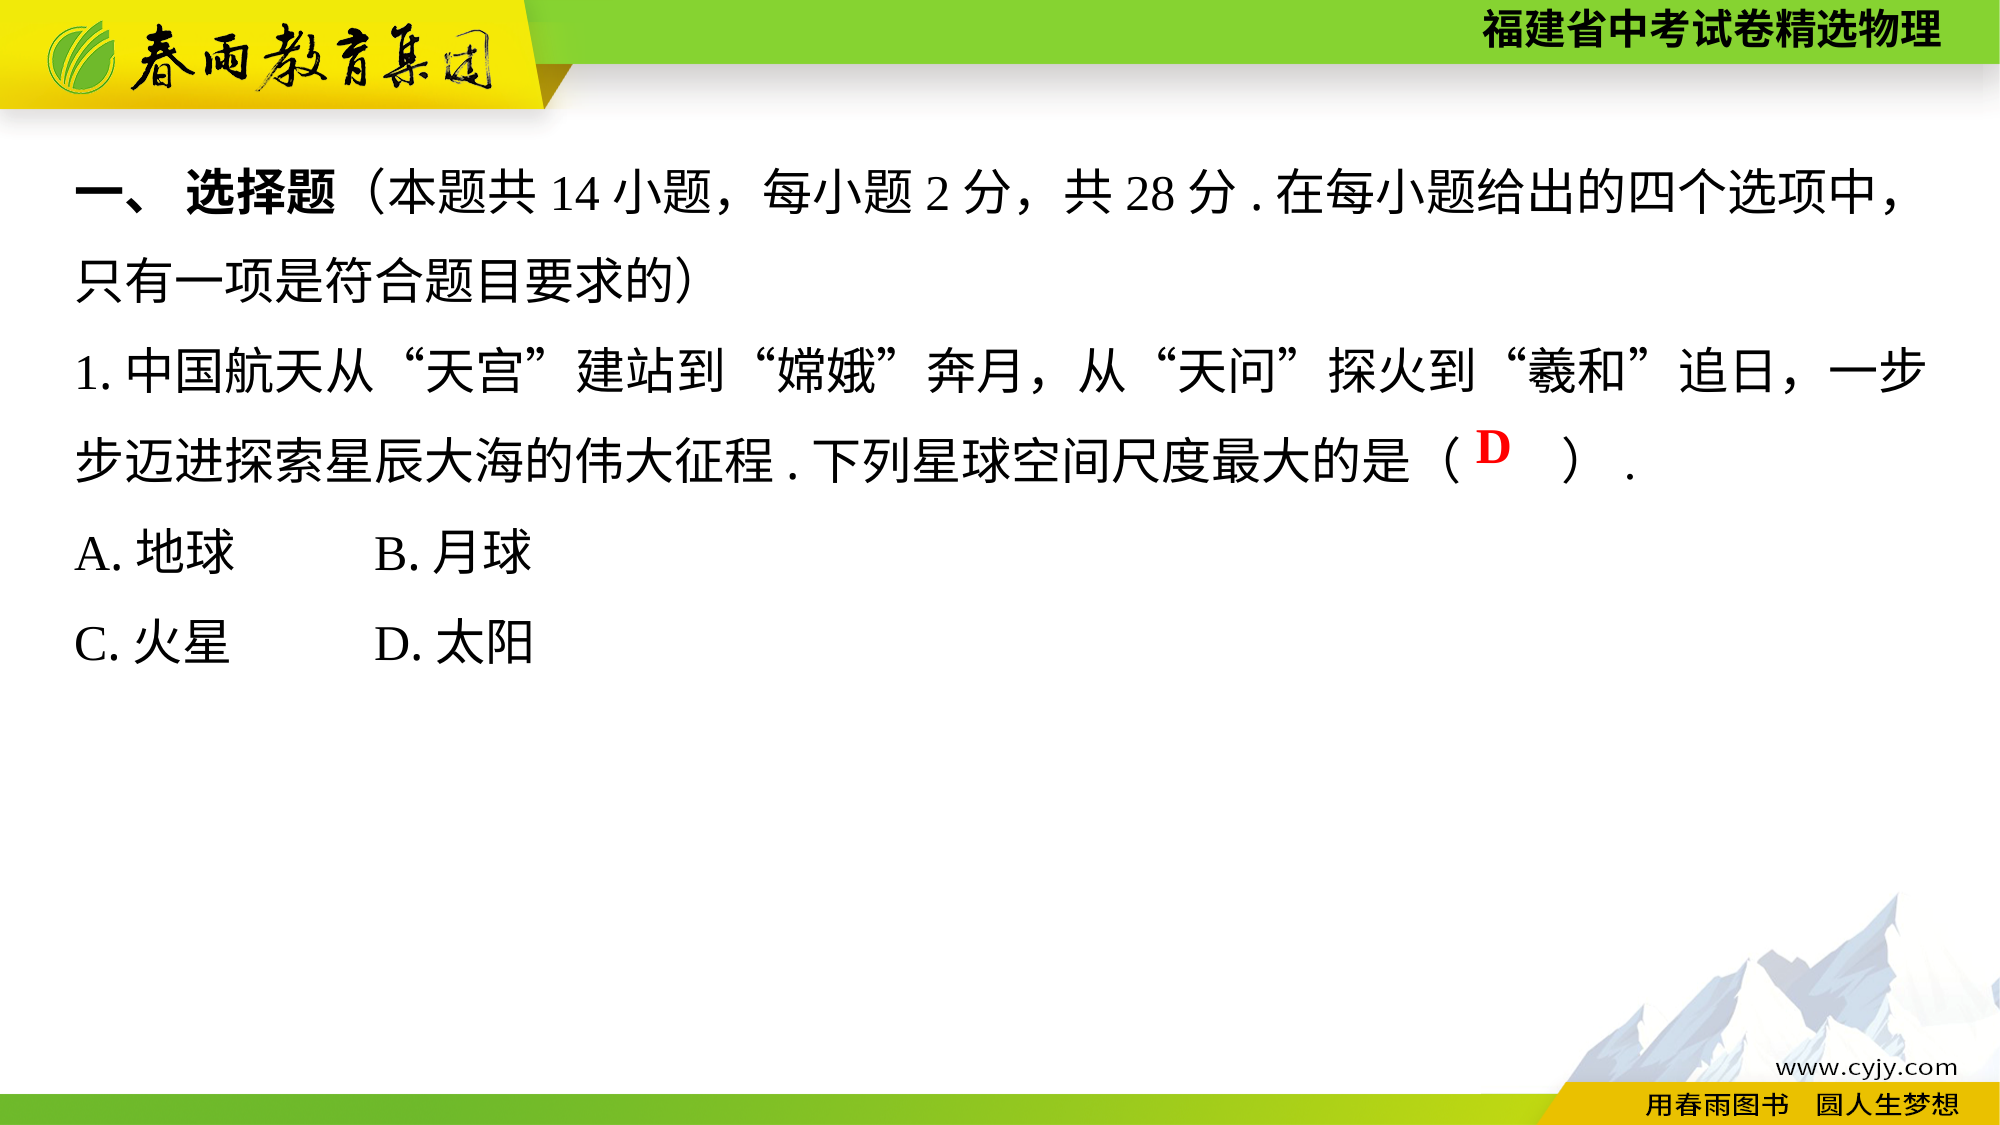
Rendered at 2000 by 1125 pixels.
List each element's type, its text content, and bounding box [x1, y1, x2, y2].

list 一、 选择题（本题共14小题，每小题2分，共28分.在每小题给出的四个选项中，只有一项是符合题目要求的） 1.中国航天从“天宫”建站到“嫦娥”奔月，从“天问”探火到“羲和”追日，一步步迈进探索星辰大海的伟大征程.下列星球空间尺度最大的是（ ）. A.地球 B.月球 C.火星 D.太阳 [59, 122, 1944, 683]
picture [0, 0, 2000, 1125]
text_box D [1461, 406, 1527, 481]
